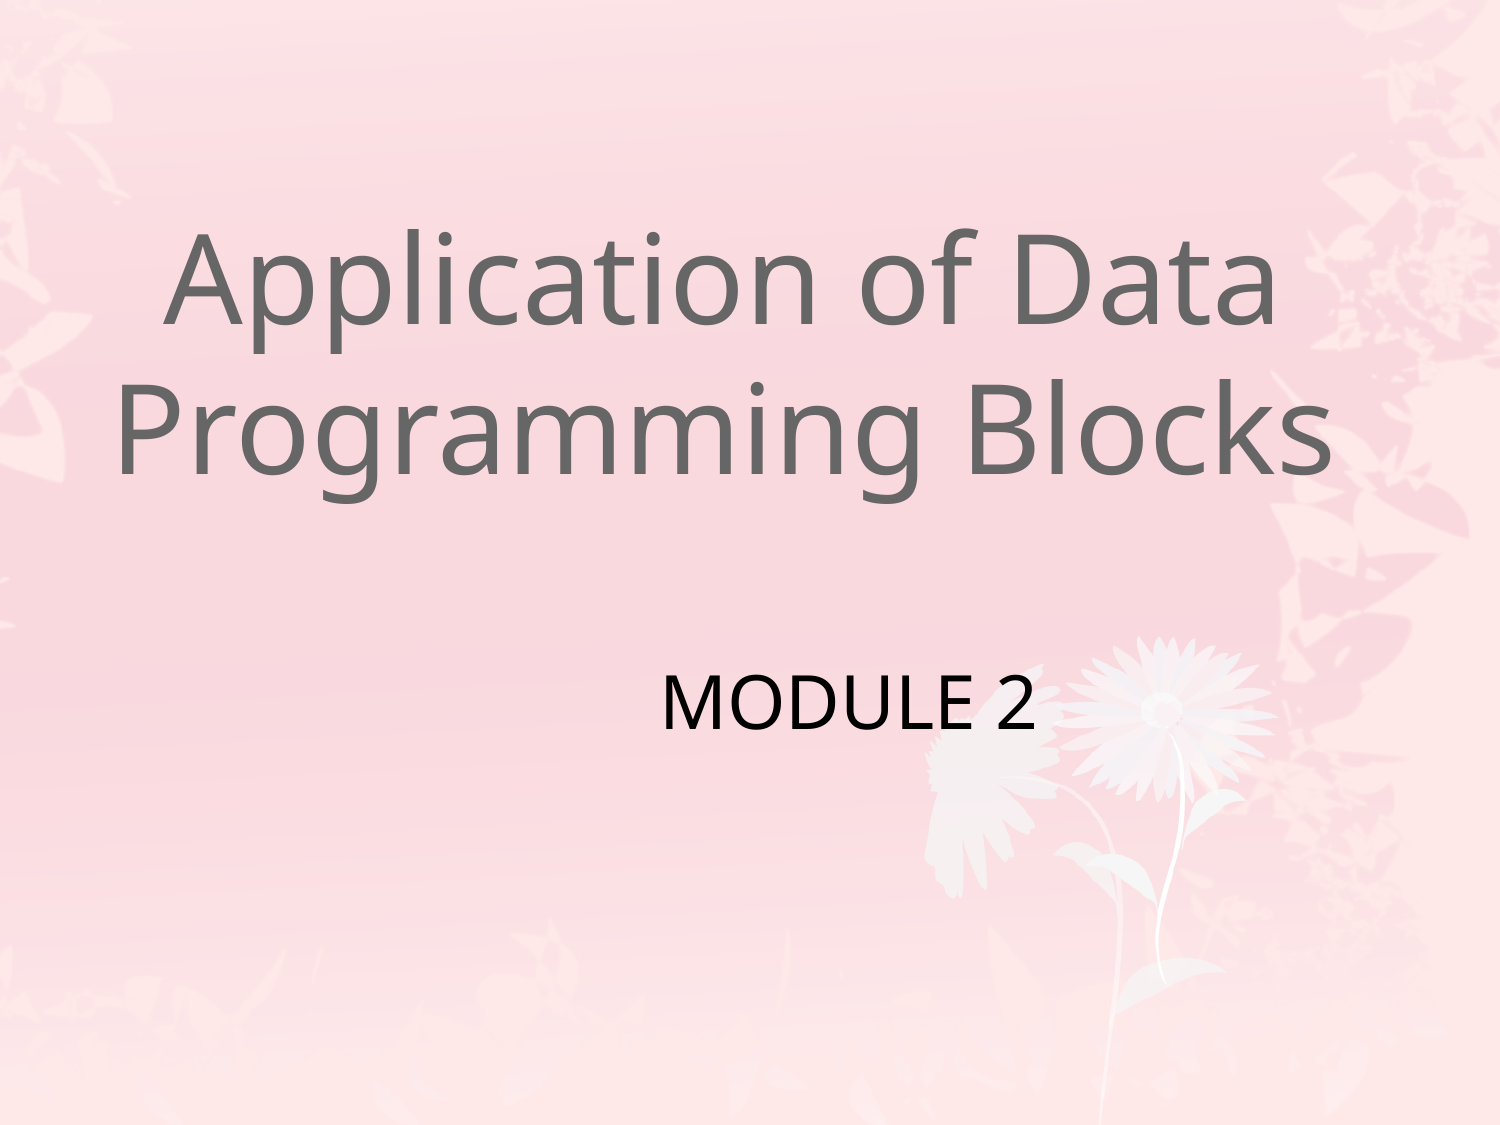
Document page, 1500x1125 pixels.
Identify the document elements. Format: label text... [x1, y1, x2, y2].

picture [0, 0, 1500, 1125]
title Application of Data Programming Blocks [87, 212, 1361, 488]
subtitle MODULE 2 [474, 624, 1223, 1050]
